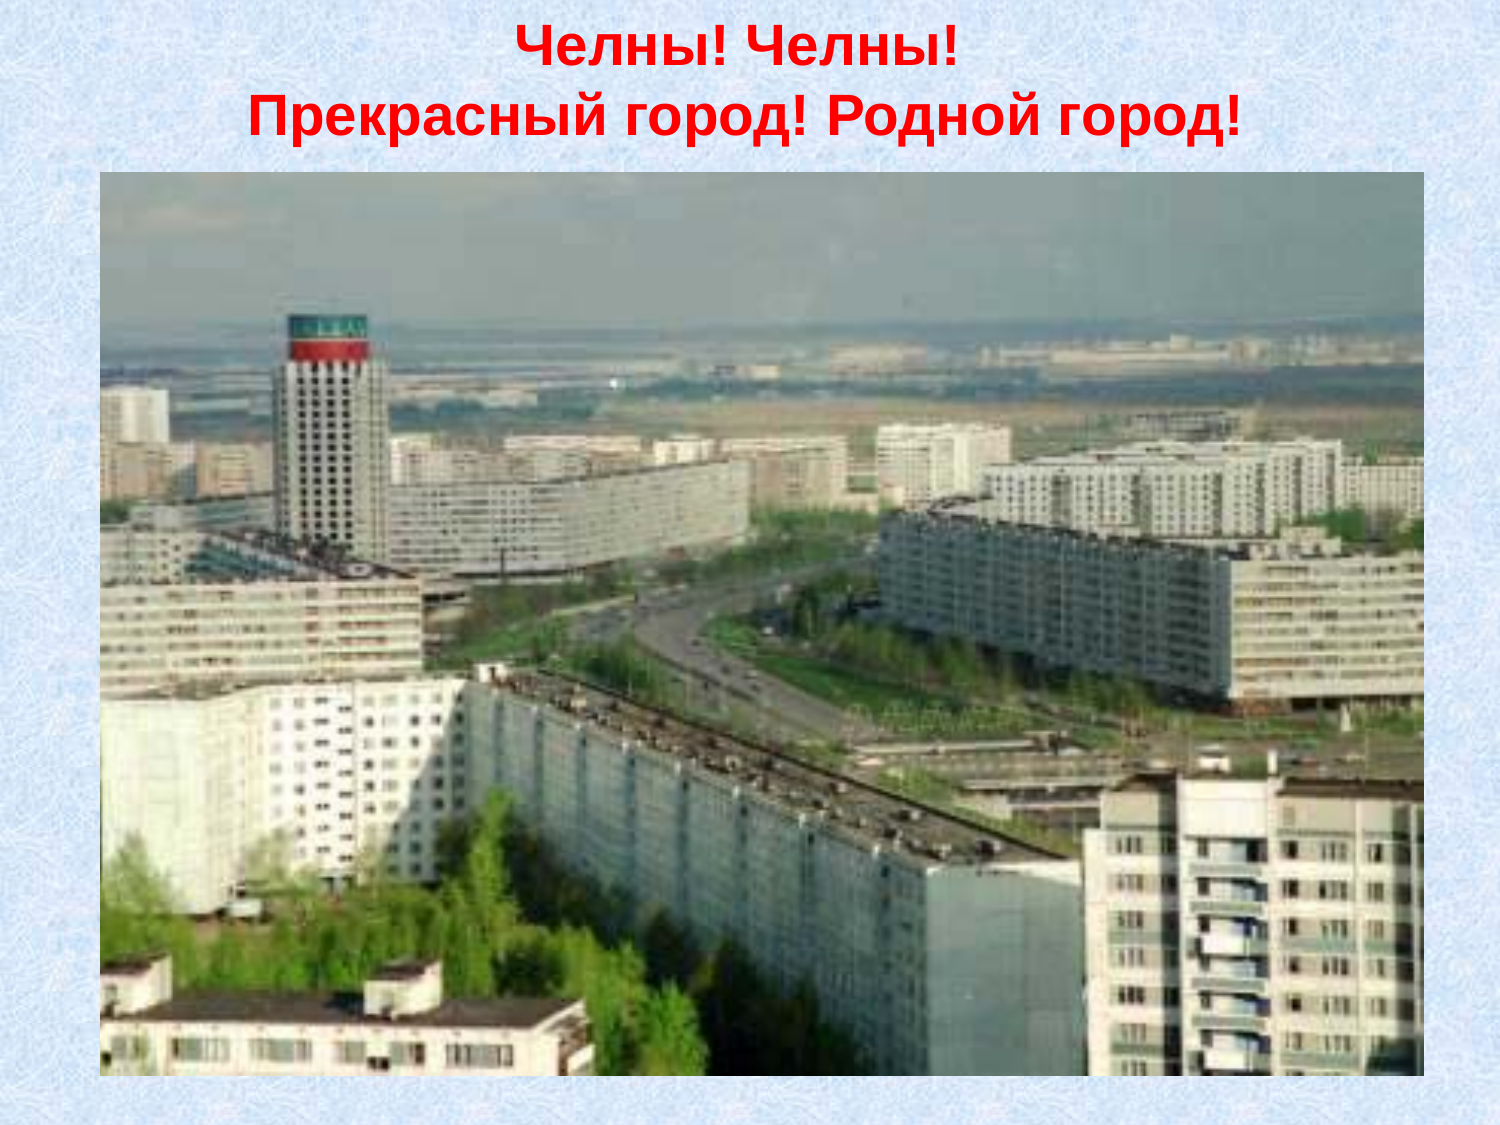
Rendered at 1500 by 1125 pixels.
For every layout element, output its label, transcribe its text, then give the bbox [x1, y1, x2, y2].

text_box Челны! Челны! Прекрасный город! Родной город! [105, 0, 1387, 155]
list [100, 172, 1424, 1077]
picture [0, 0, 1500, 1125]
